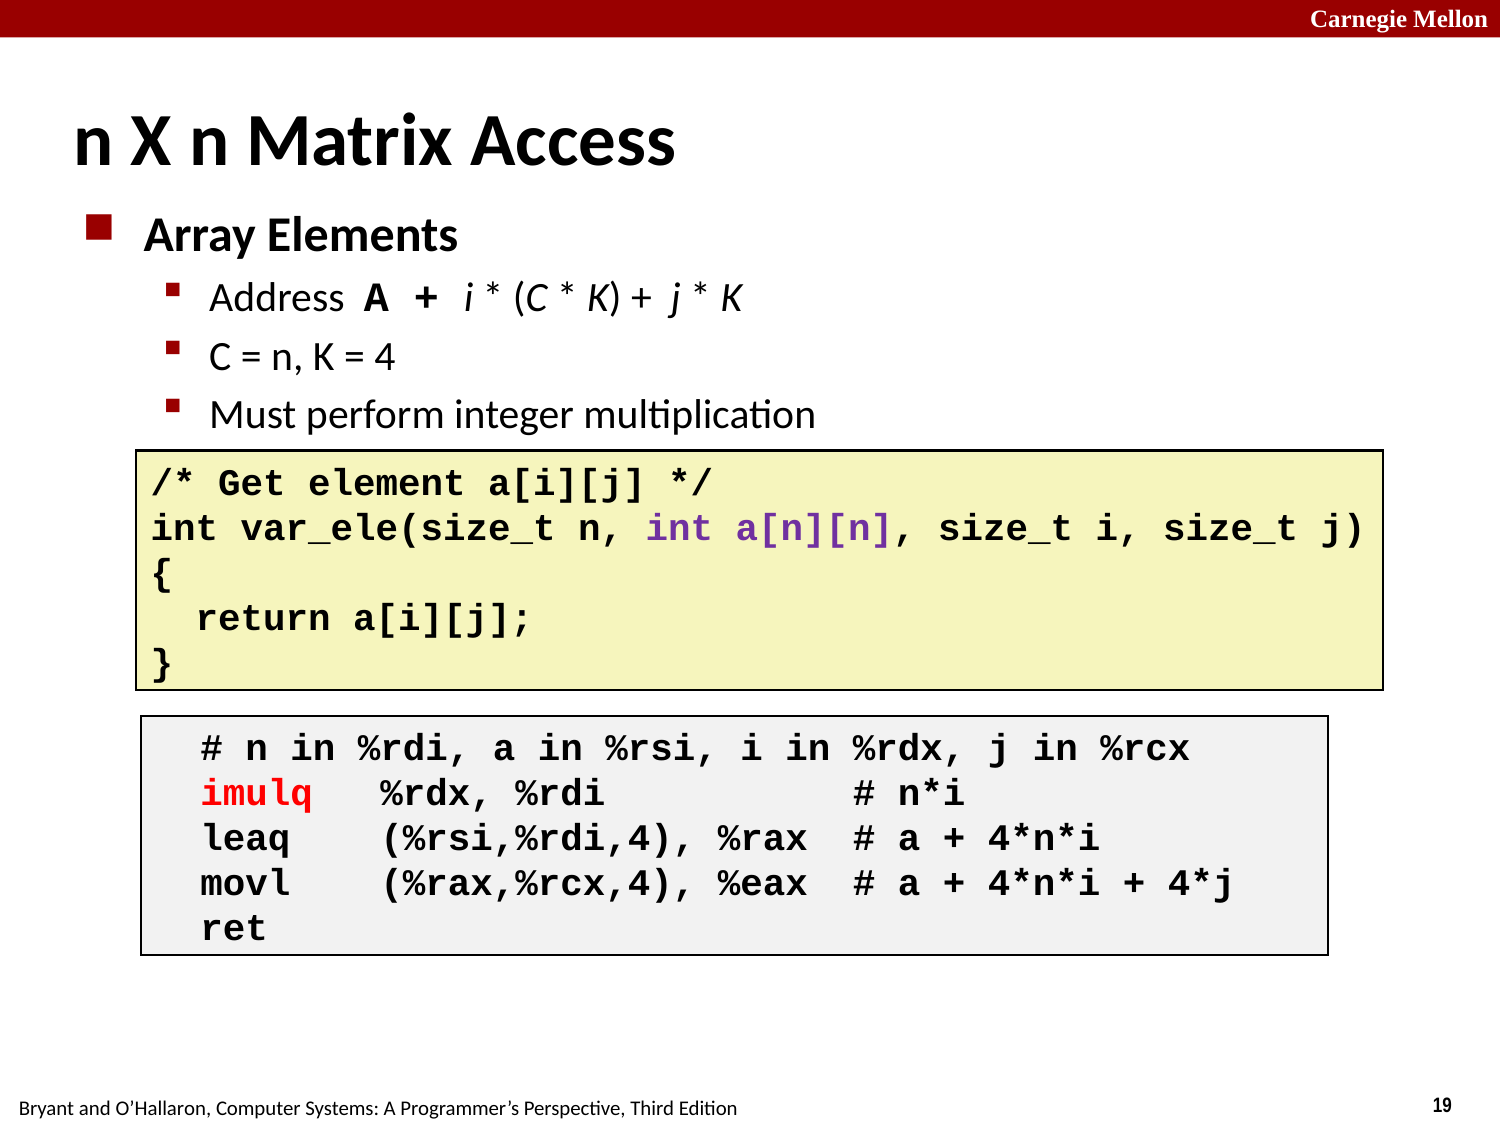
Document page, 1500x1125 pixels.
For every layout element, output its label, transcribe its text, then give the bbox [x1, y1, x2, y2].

title n X n Matrix Access [58, 72, 1305, 199]
text_box # n in %rdi, a in %rsi, i in %rdx, j in %rcx imulq %rdx, %rdi # n*i leaq (%rsi,%rdi,4), %rax # a + 4*n*i movl (%rax,%rcx,4), %eax # a + 4*n*i + 4*j ret [140, 715, 1328, 956]
text_box /* Get element a[i][j] */ int var_ele(size_t n, int a[n][n], size_t i, size_t j) { return a[i][j]; } [135, 450, 1383, 690]
text_box Array Elements Address A + i * (C * K) + j * K C = n, K = 4 Must perform integer multiplication [72, 194, 1350, 433]
